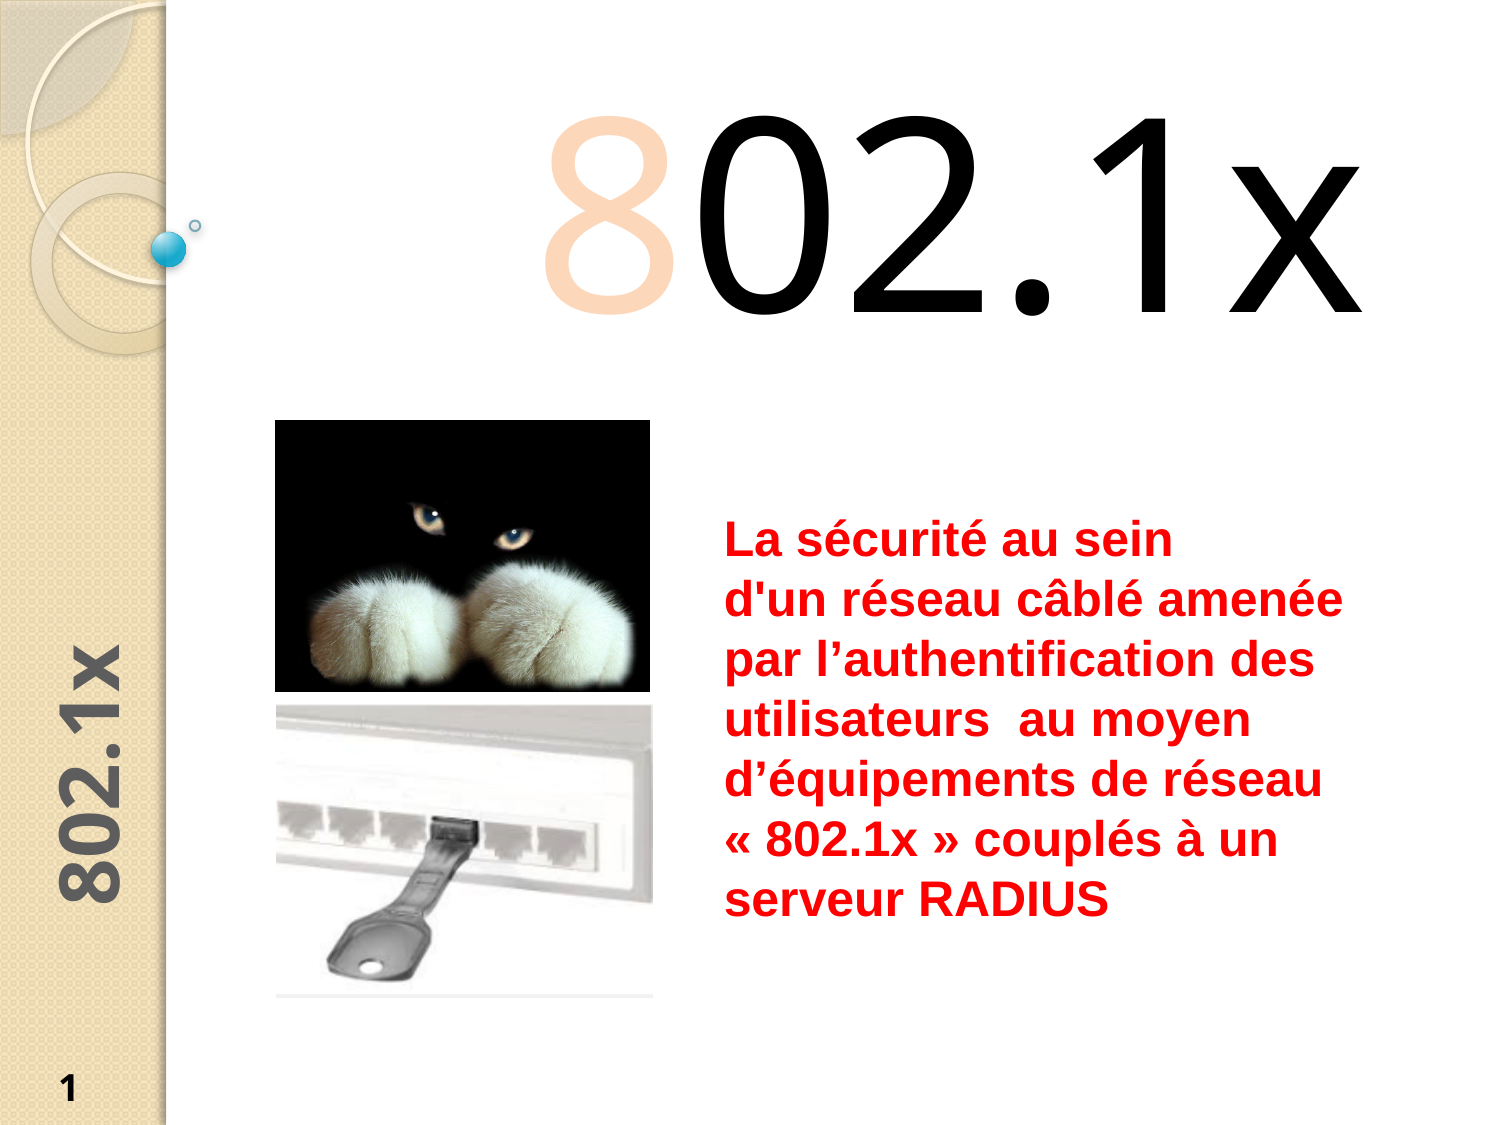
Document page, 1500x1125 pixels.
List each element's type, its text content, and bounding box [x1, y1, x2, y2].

text_box La sécurité au sein d'un réseau câblé amenée par l’authentification des utilisateurs au moyen d’équipements de réseau « 802.1x » couplés à un serveur RADIUS [708, 499, 1402, 1035]
text_box 802.1x [455, 34, 1444, 375]
picture [276, 703, 654, 998]
picture [275, 420, 650, 692]
